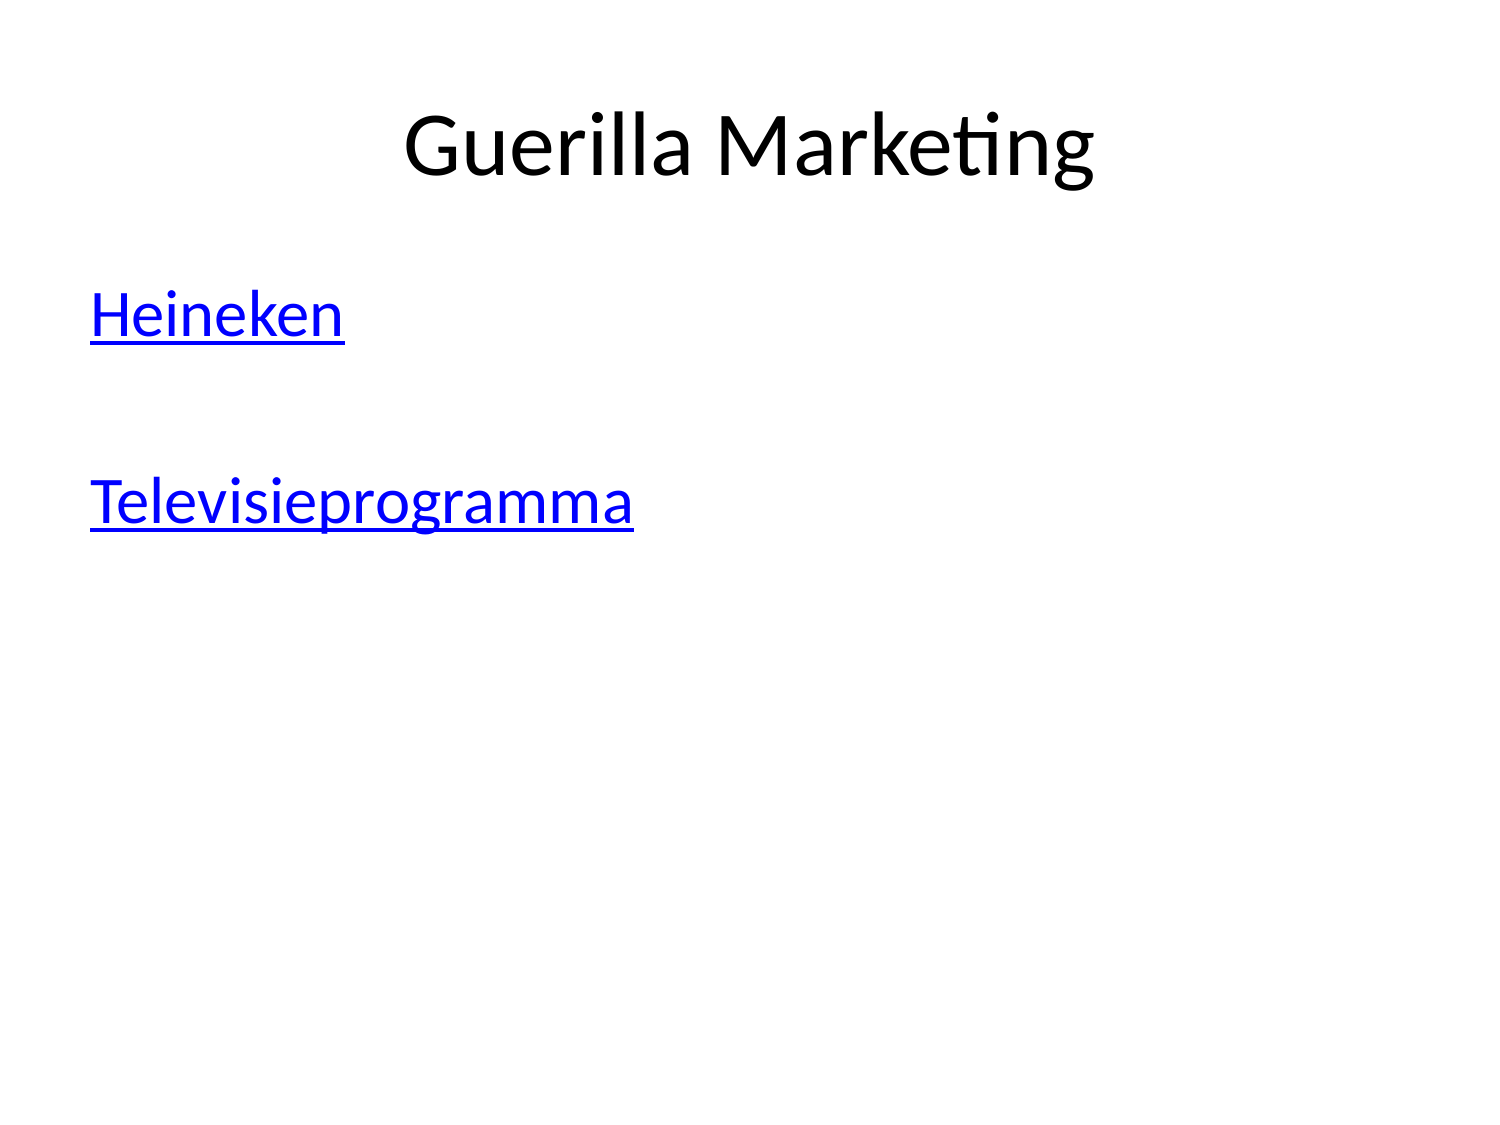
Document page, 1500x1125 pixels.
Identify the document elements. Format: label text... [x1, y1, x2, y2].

list Heineken Televisieprogramma [75, 262, 1425, 1005]
title Guerilla Marketing [75, 45, 1425, 233]
